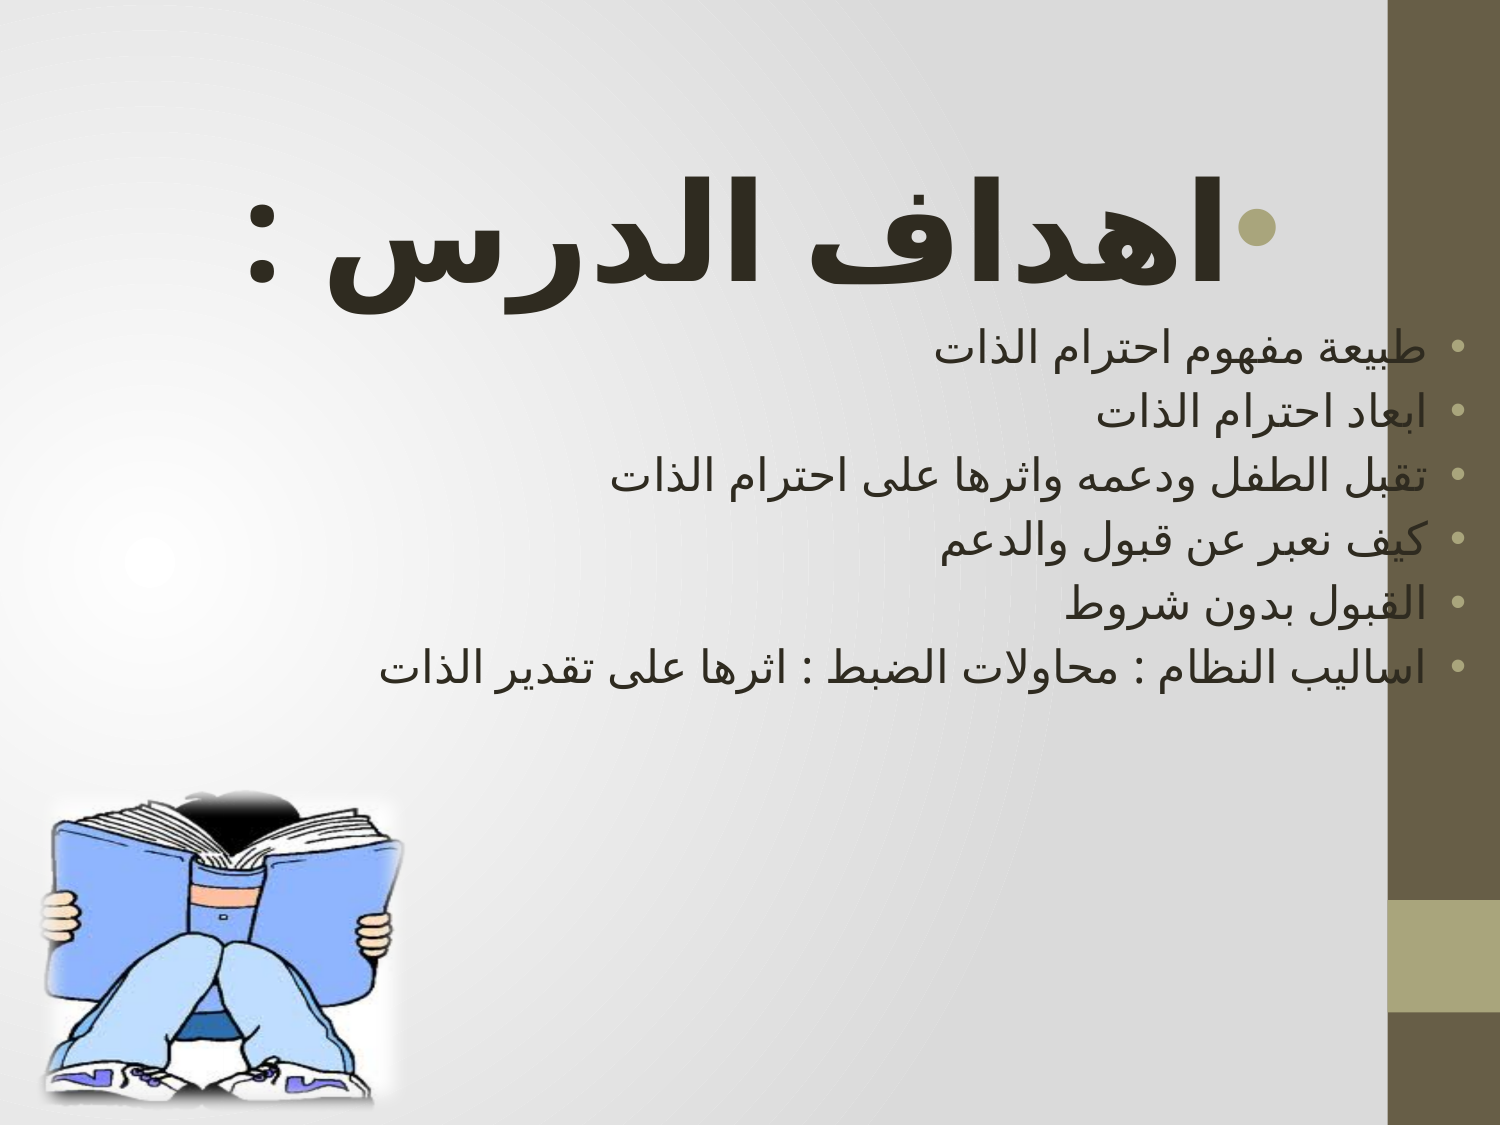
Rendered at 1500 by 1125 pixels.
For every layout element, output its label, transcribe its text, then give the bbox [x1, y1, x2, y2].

picture [34, 782, 413, 1114]
list اهداف الدرس : طبيعة مفهوم احترام الذات ابعاد احترام الذات تقبل الطفل ودعمه واثرها على احترام الذات كيف نعبر عن قبول والدعم القبول بدون شروط اساليب النظام : محاولات الضبط : اثرها على تقدير الذات [41, 0, 1500, 1125]
